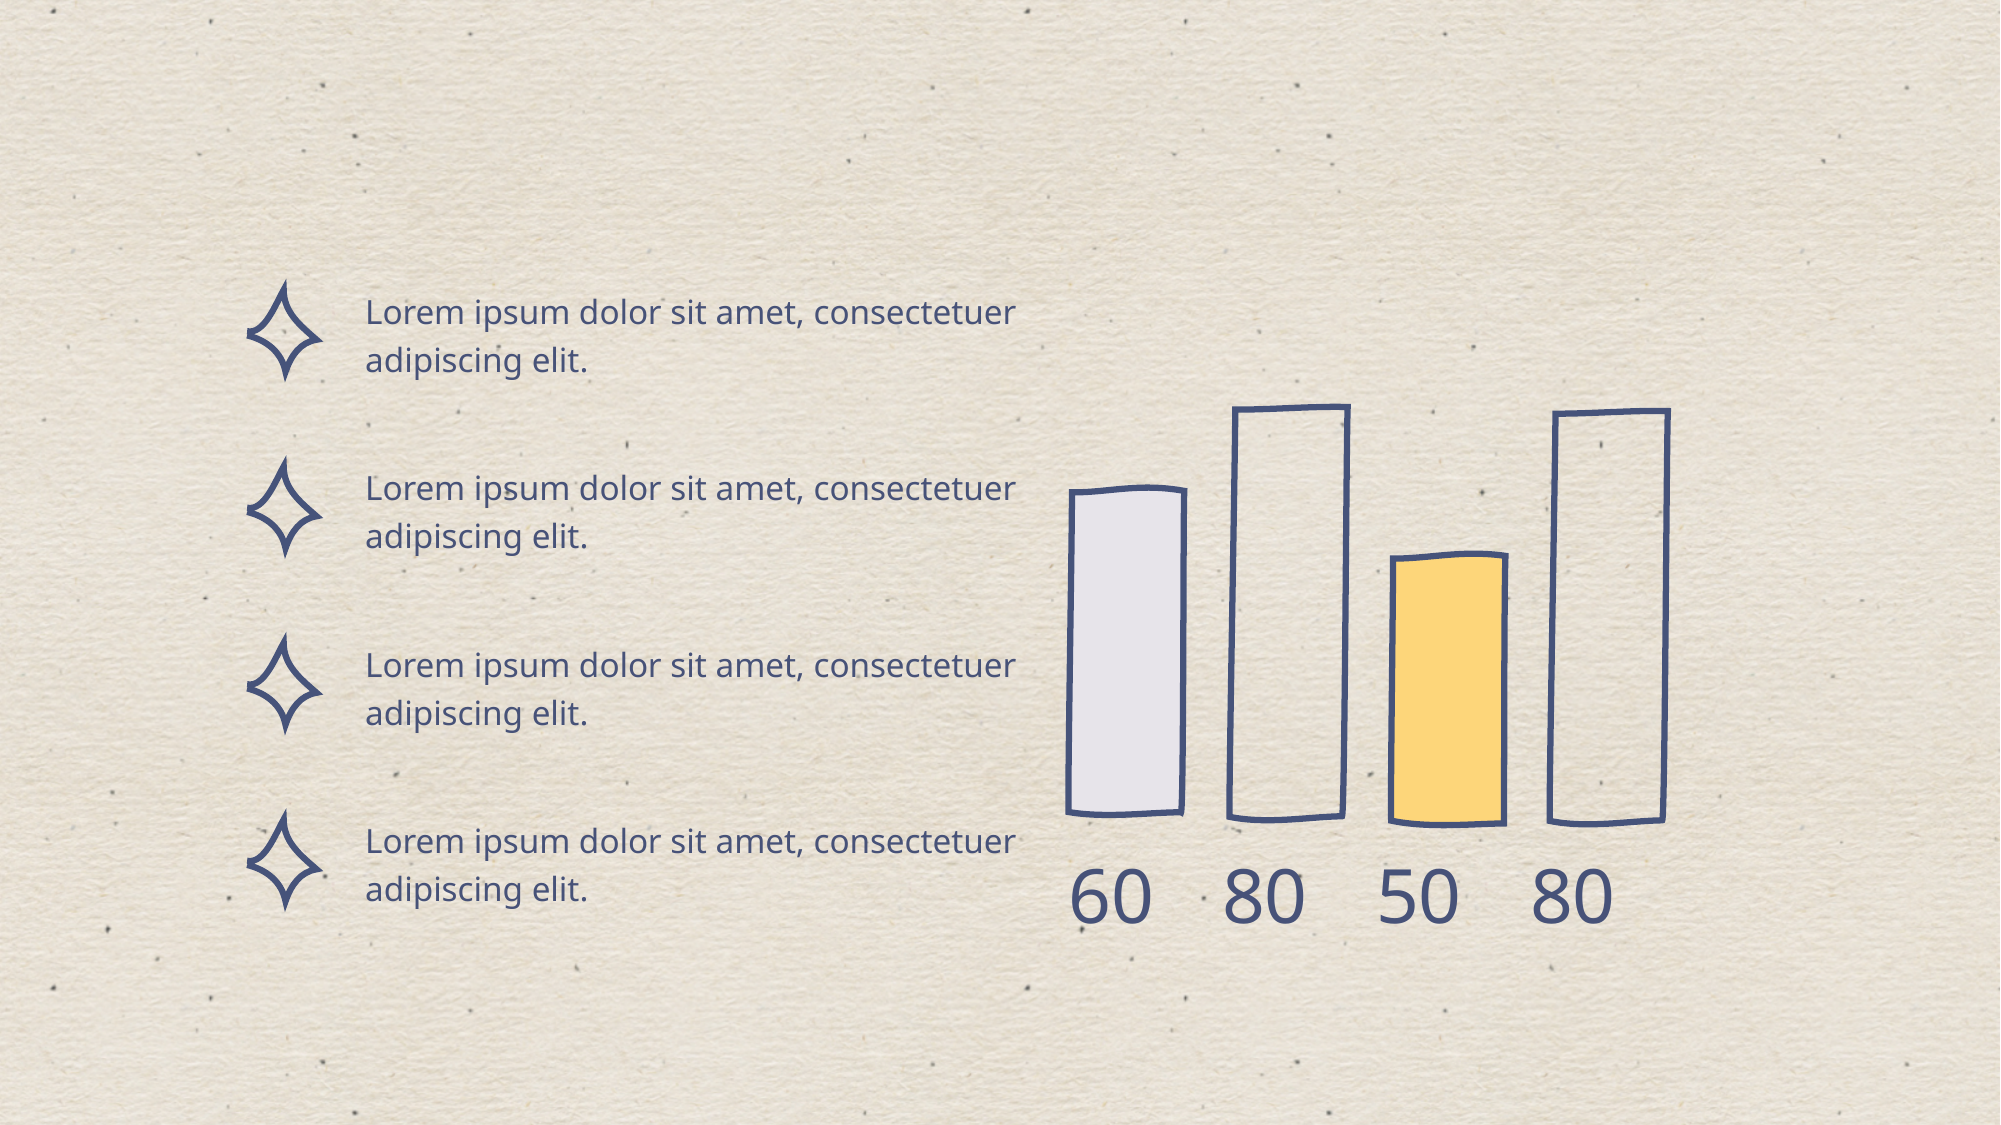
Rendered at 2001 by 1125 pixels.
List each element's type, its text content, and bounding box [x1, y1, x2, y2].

text_box [247, 289, 317, 372]
picture [0, 0, 2000, 1125]
text_box [247, 466, 317, 549]
text_box 60 [1061, 824, 1192, 945]
text_box [1068, 487, 1185, 815]
text_box 80 [1523, 824, 1654, 945]
text_box Lorem ipsum dolor sit amet, consectetuer adipiscing elit. [358, 276, 1083, 385]
text_box Lorem ipsum dolor sit amet, consectetuer adipiscing elit. [358, 629, 1083, 738]
text_box Lorem ipsum dolor sit amet, consectetuer adipiscing elit. [358, 806, 1083, 915]
text_box [1390, 553, 1506, 824]
text_box [247, 819, 317, 902]
text_box [1229, 406, 1348, 821]
text_box Lorem ipsum dolor sit amet, consectetuer adipiscing elit. [358, 453, 1083, 562]
text_box [247, 642, 317, 725]
text_box 50 [1369, 824, 1500, 945]
text_box 80 [1215, 824, 1346, 945]
text_box [1549, 410, 1668, 824]
